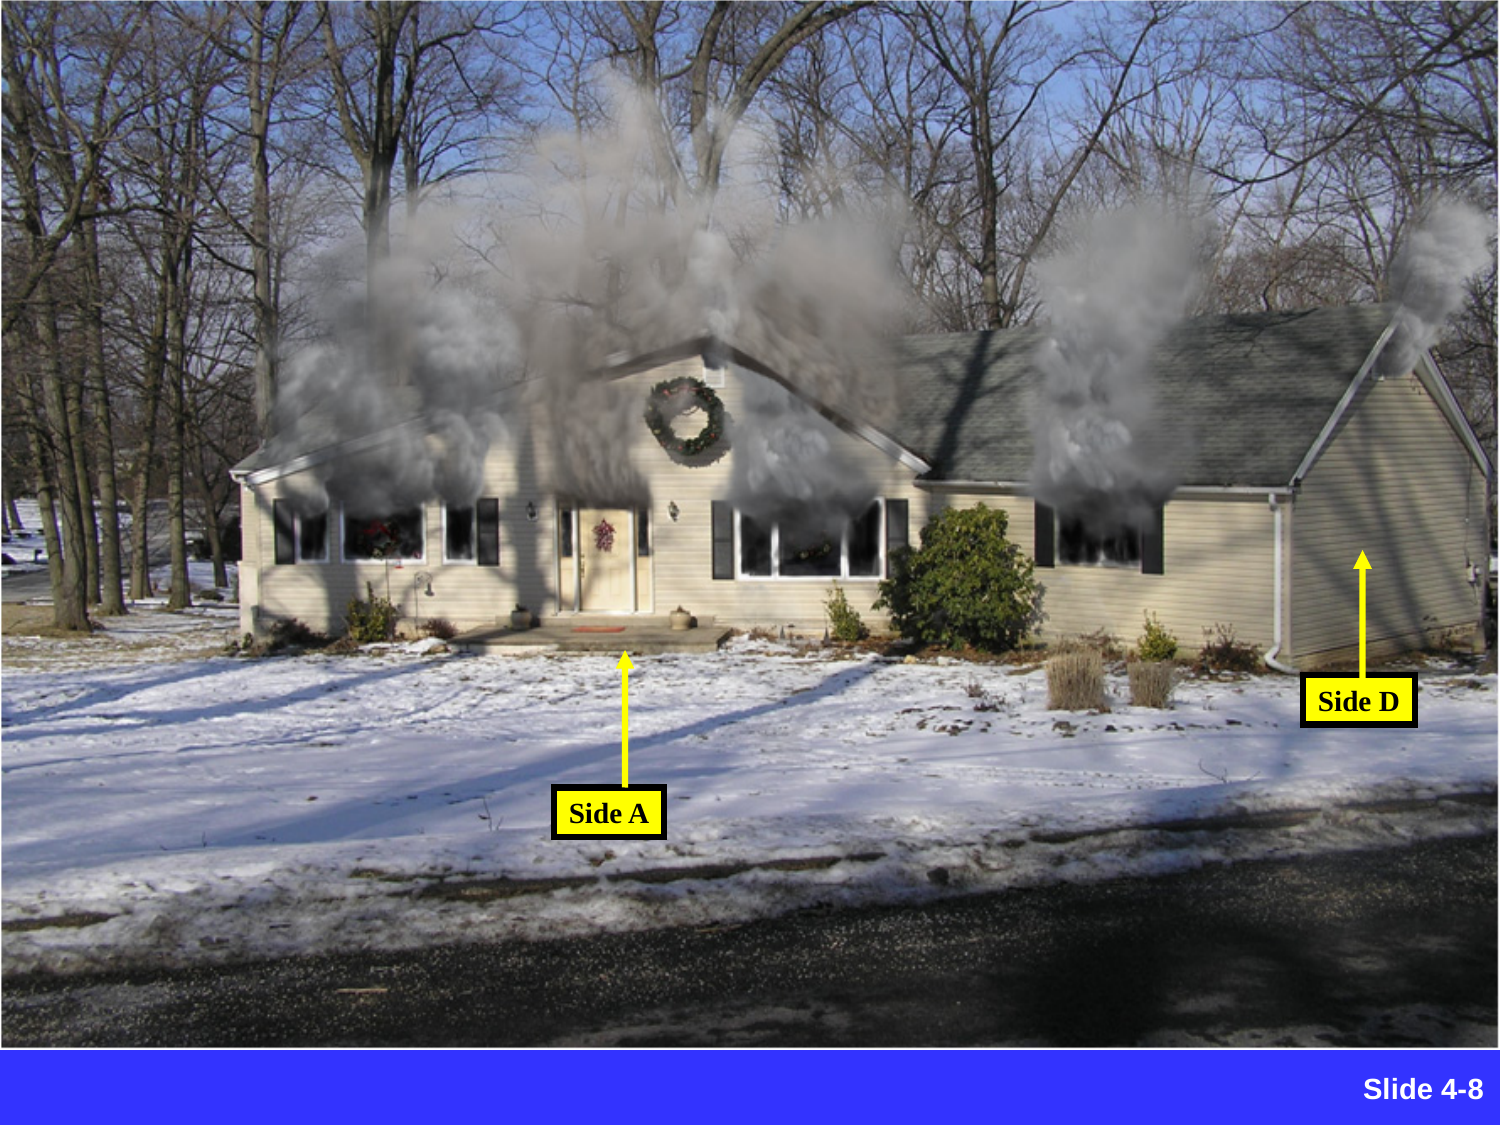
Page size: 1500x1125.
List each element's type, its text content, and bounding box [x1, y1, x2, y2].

picture [0, 0, 1500, 1051]
slide_number Slide 4-85 [1148, 1062, 1499, 1125]
